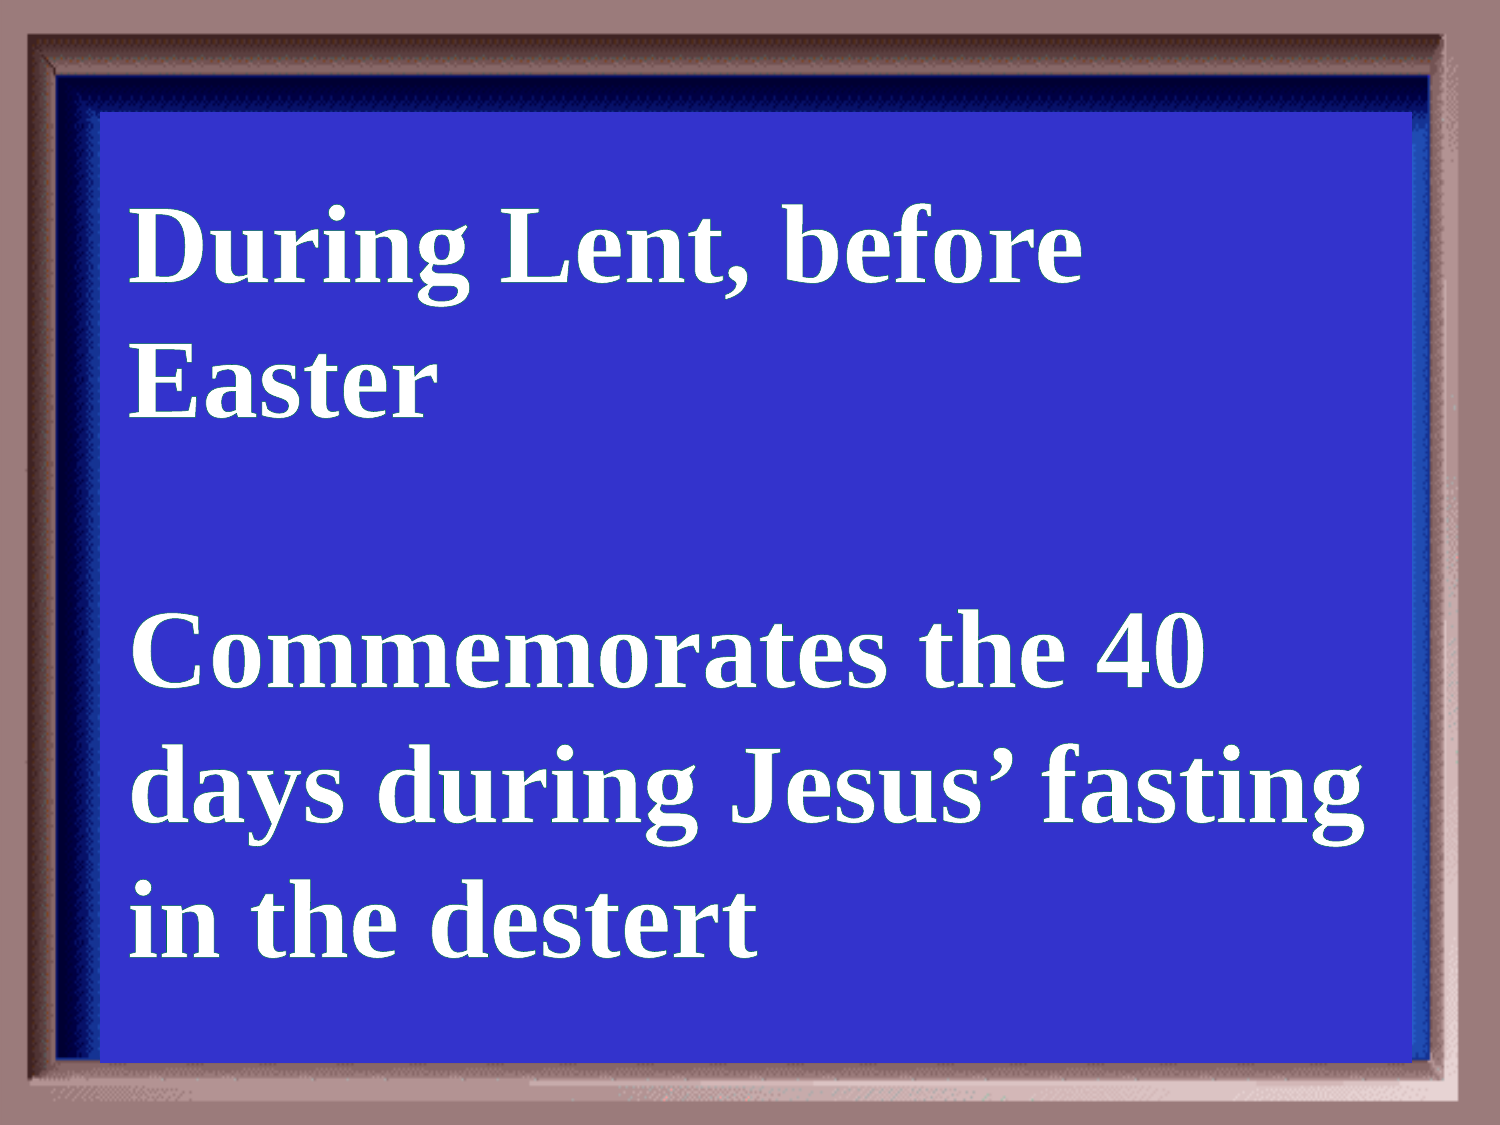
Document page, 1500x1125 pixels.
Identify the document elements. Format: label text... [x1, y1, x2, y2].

text_box [99, 112, 1413, 1063]
text_box During Lent, before Easter Commemorates the 40 days during Jesus’ fasting in the destert [112, 162, 1388, 1125]
picture [0, 0, 1500, 1125]
